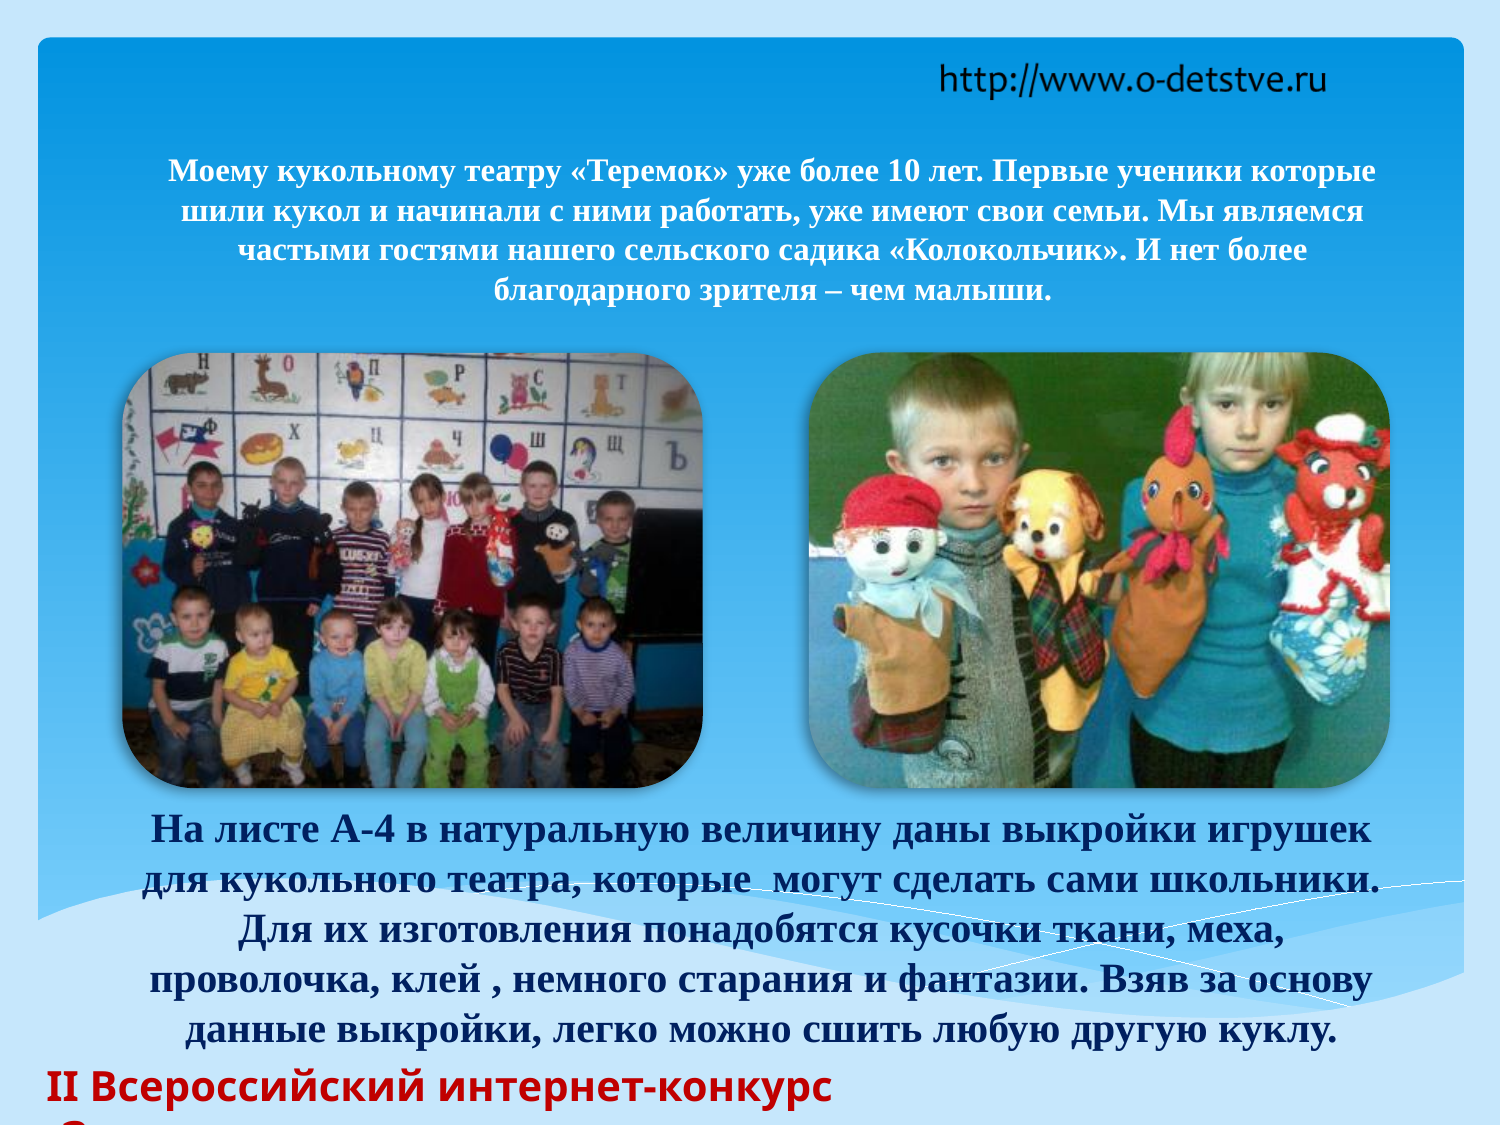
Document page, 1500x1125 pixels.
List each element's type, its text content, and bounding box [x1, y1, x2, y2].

text_box На листе А-4 в натуральную величину даны выкройки игрушек для кукольного театра, которые могут сделать сами школьники. Для их изготовления понадобятся кусочки ткани, меха, проволочка, клей , немного старания и фантазии. Взяв за основу данные выкройки, легко можно сшить любую другую куклу. [123, 788, 1399, 1059]
picture [808, 352, 1391, 789]
title Моему кукольному театру «Теремок» уже более 10 лет. Первые ученики которые шили кукол и начинали с ними работать, уже имеют свои семьи. Мы являемся частыми гостями нашего сельского садика «Колокольчик». И нет более благодарного зрителя – чем малыши. [135, 101, 1411, 315]
text_box II Всероссийский интернет-конкурс «Золотое рукоделие» [20, 1052, 919, 1125]
picture [122, 352, 703, 789]
